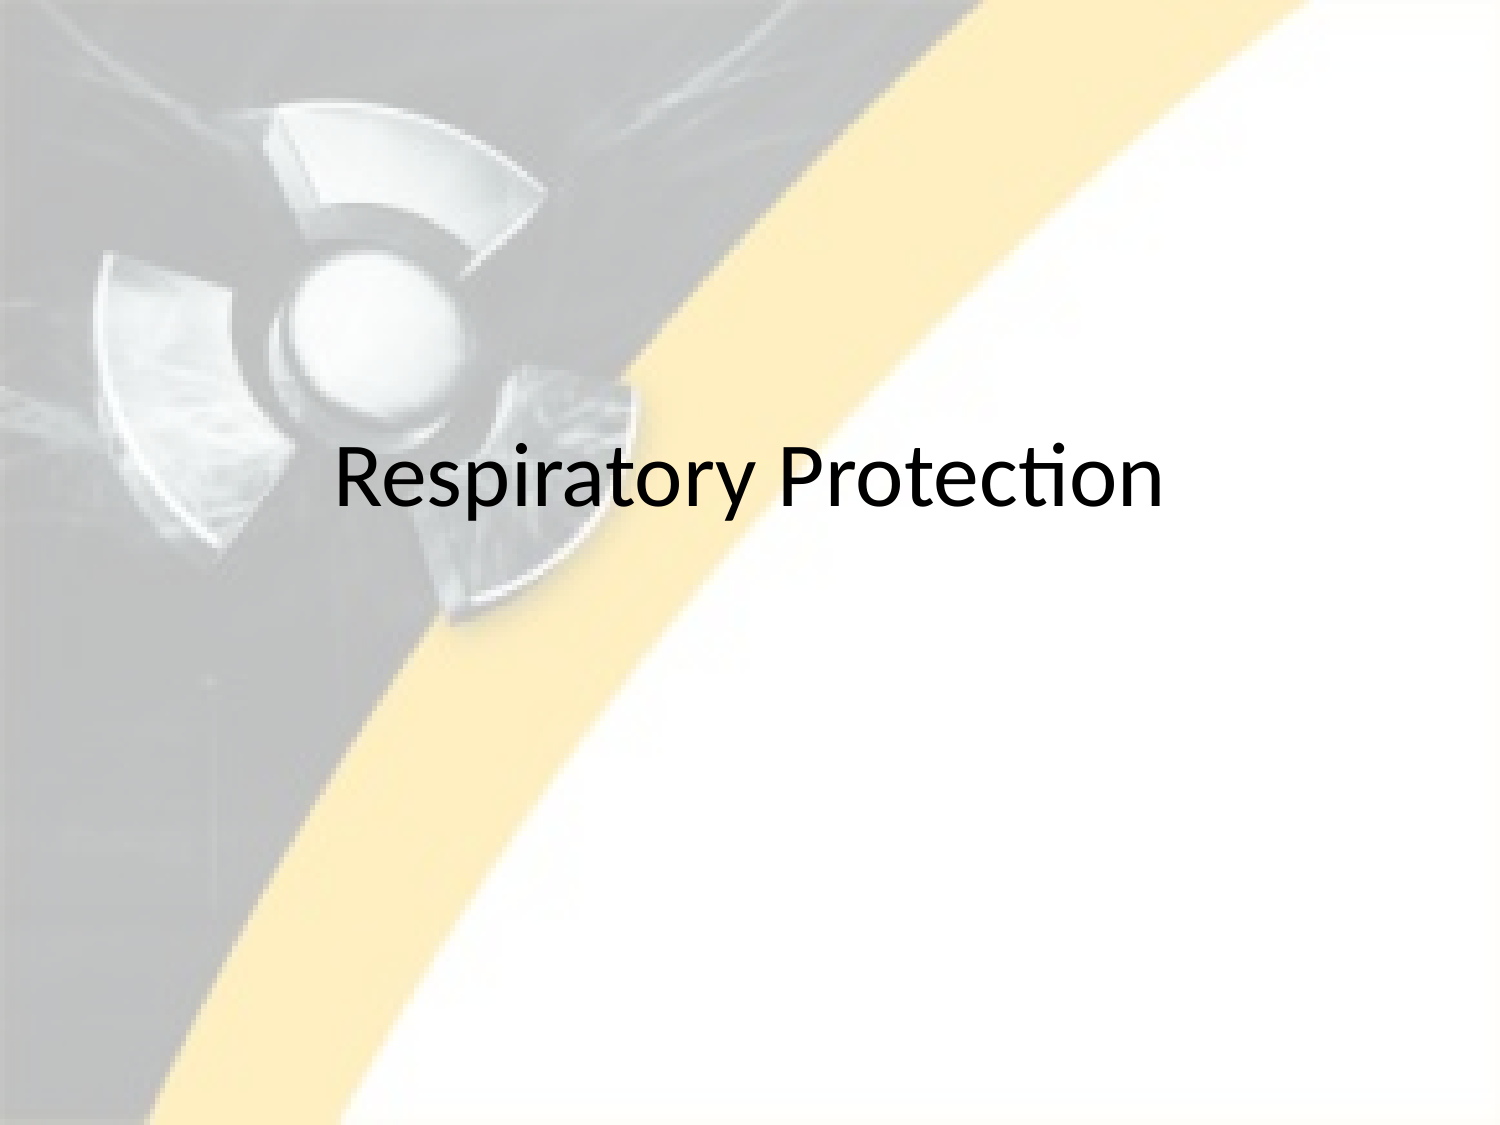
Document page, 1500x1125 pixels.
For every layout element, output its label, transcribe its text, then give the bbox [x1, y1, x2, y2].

title Respiratory Protection [112, 349, 1388, 591]
